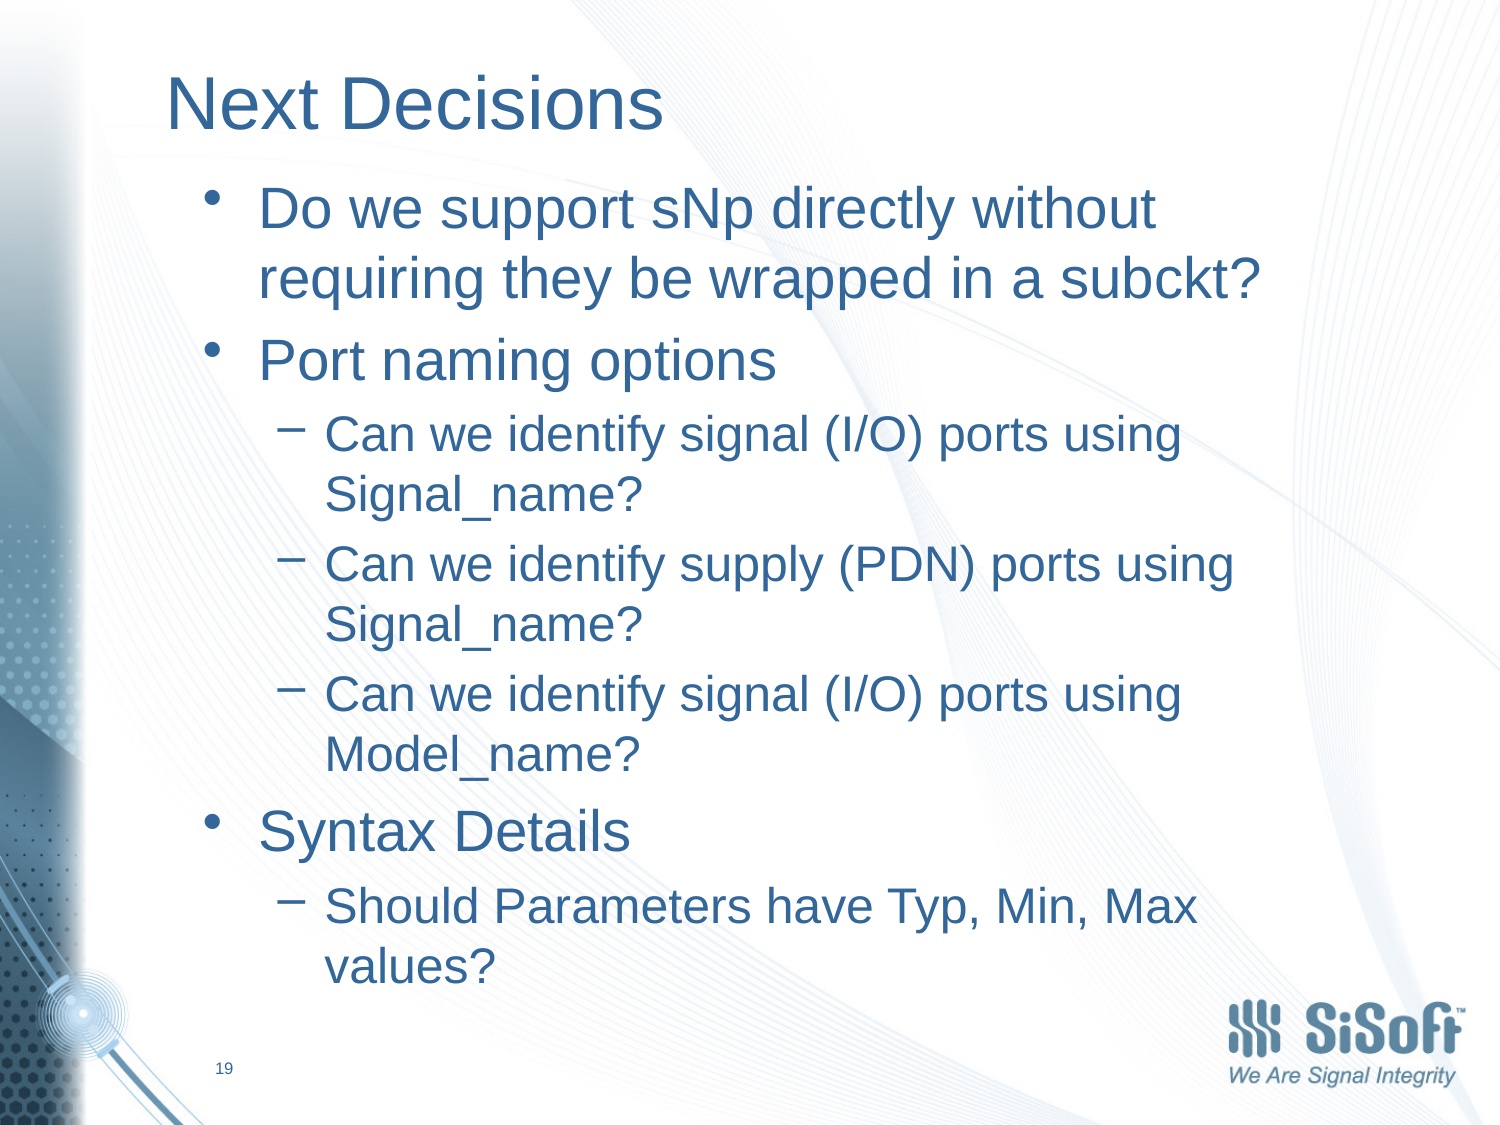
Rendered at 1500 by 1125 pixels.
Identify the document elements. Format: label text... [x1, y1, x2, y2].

title Next Decisions [150, 24, 1300, 175]
list Do we support sNp directly without requiring they be wrapped in a subckt? Port naming options Can we identify signal (I/O) ports using Signal_name? Can we identify supply (PDN) ports using Signal_name? Can we identify signal (I/O) ports using Model_name? Syntax Details Should Parameters have Typ, Min, Max values? [187, 162, 1363, 1000]
footer 19 [200, 1050, 975, 1104]
picture [0, 0, 1500, 1125]
